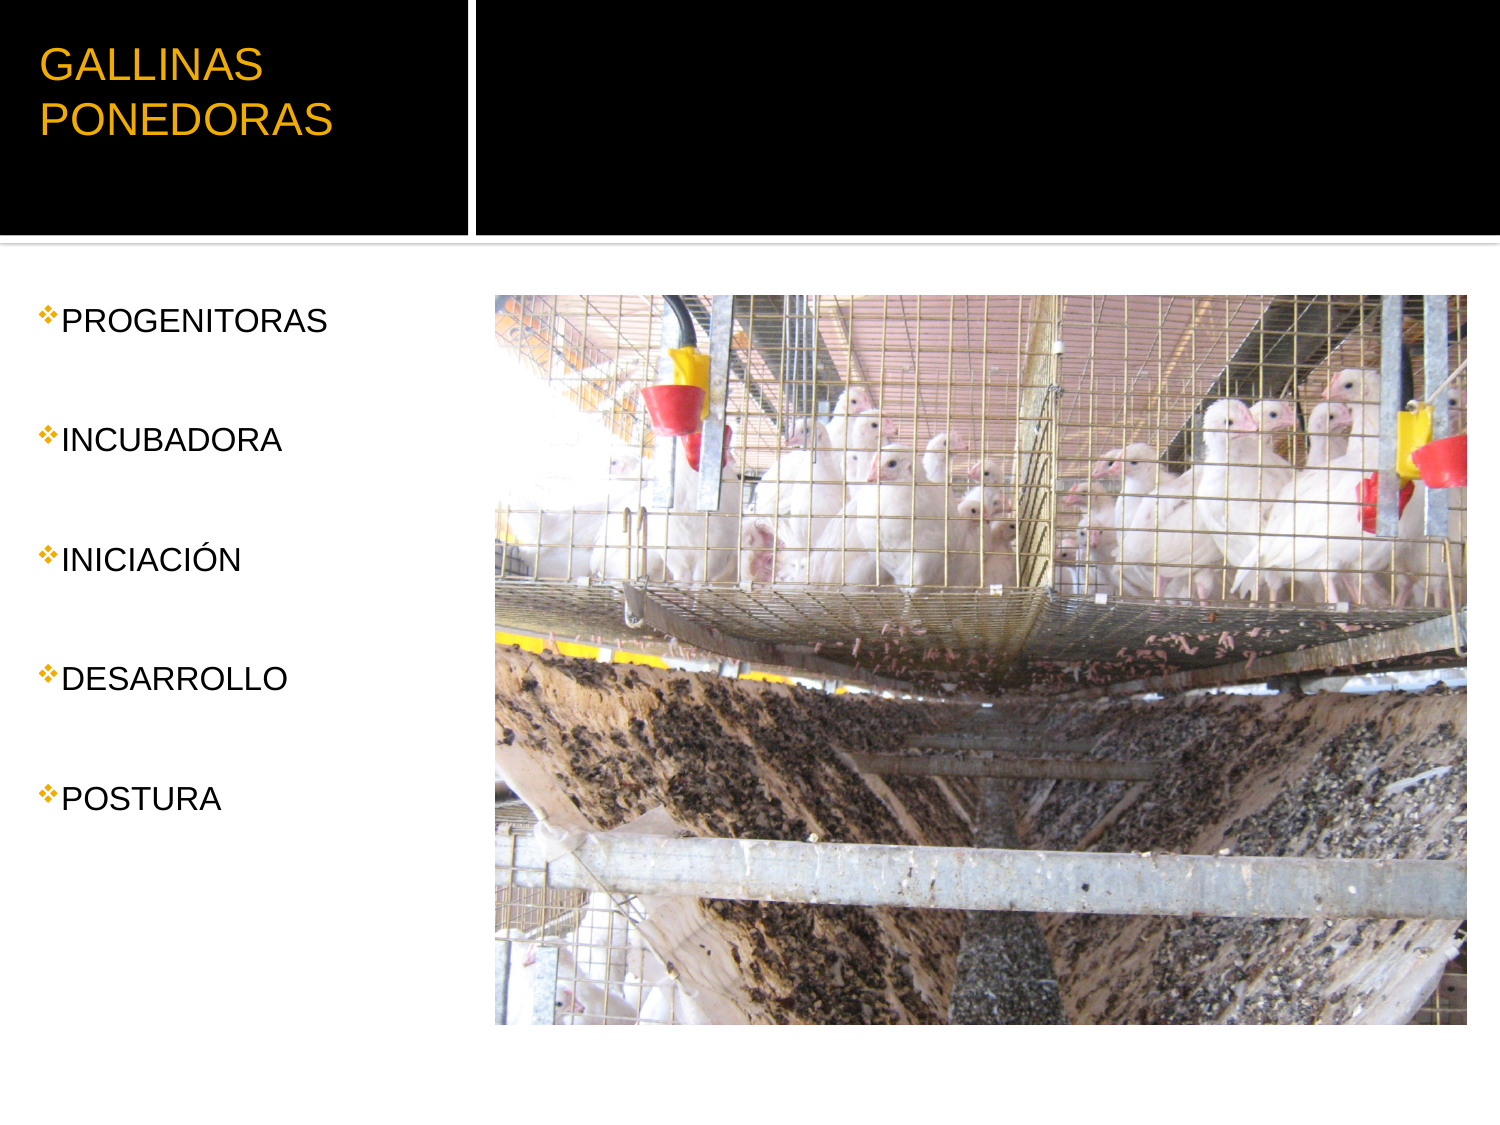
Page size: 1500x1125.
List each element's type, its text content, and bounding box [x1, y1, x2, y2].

title GALLINAS PONEDORAS [27, 24, 442, 186]
list PROGENITORAS INCUBADORA INICIACIÓN DESARROLLO POSTURA [27, 283, 433, 1034]
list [495, 295, 1467, 1025]
